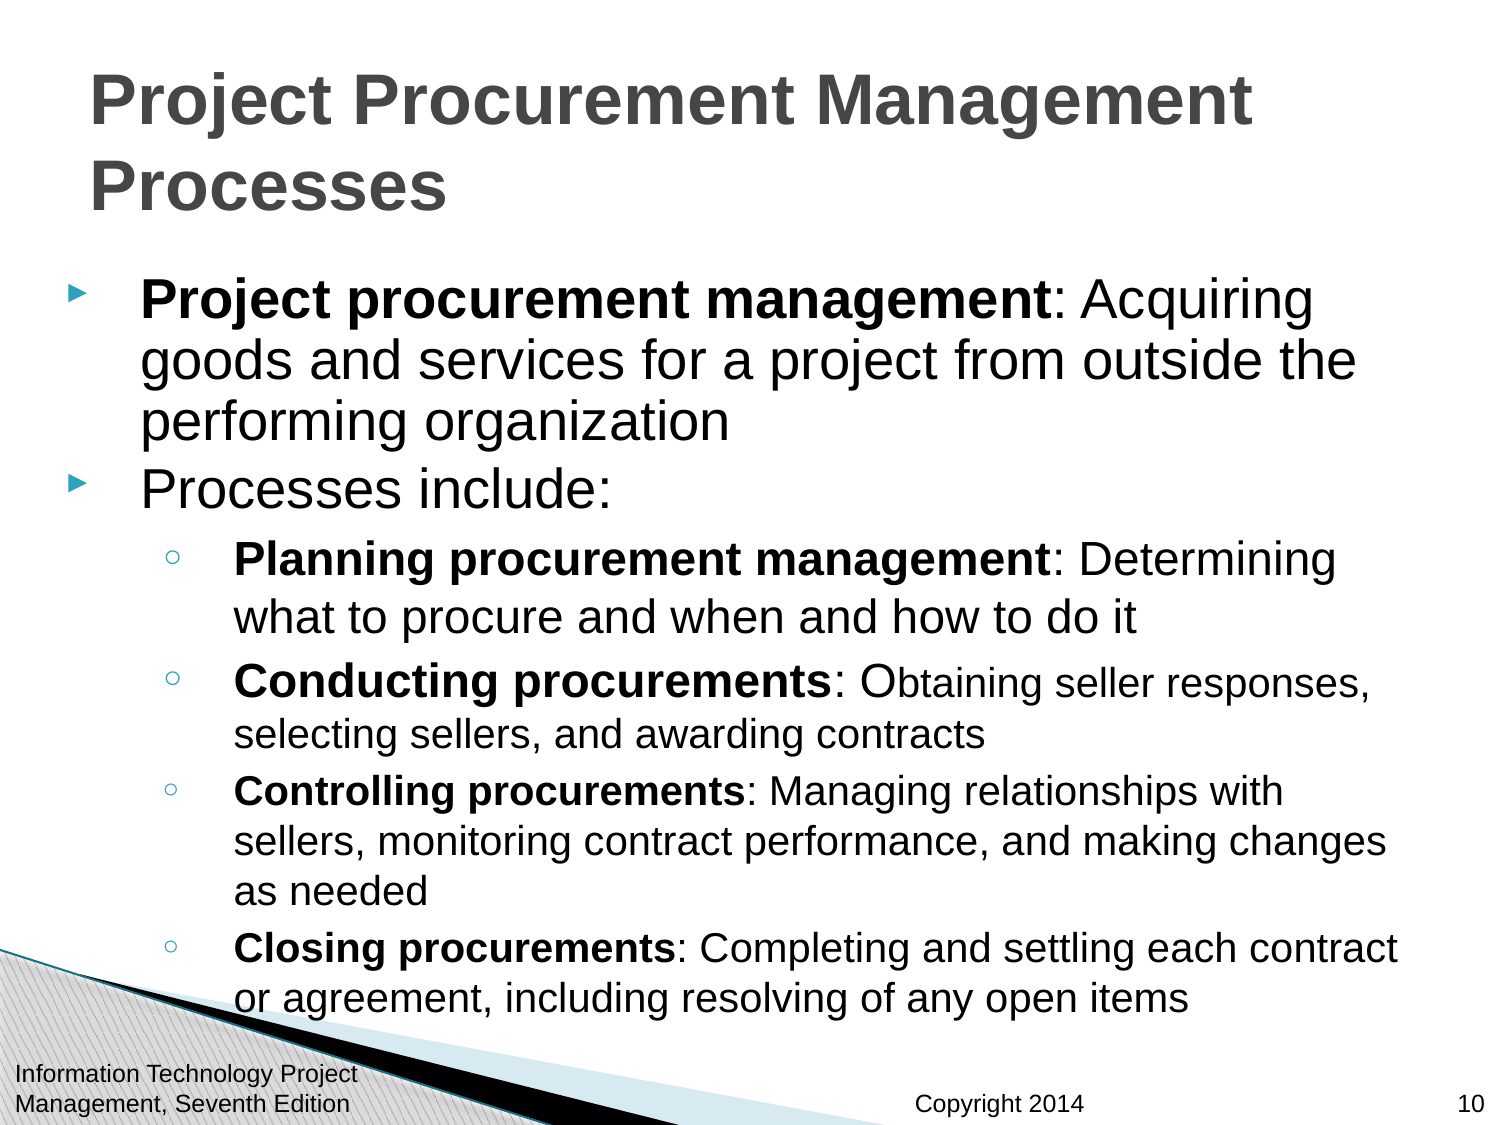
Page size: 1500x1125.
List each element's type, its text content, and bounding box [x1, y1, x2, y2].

list Project procurement management: Acquiring goods and services for a project from outside the performing organization Processes include: Planning procurement management: Determining what to procure and when and how to do it Conducting procurements: Obtaining seller responses, selecting sellers, and awarding contracts Controlling procurements: Managing relationships with sellers, monitoring contract performance, and making changes as needed Closing procurements: Completing and settling each contract or agreement, including resolving of any open items [49, 262, 1438, 1013]
title Project Procurement Management Processes [75, 45, 1425, 233]
footer Information Technology Project Management, Seventh Edition [0, 1065, 425, 1125]
slide_number 10 [1408, 1065, 1500, 1125]
